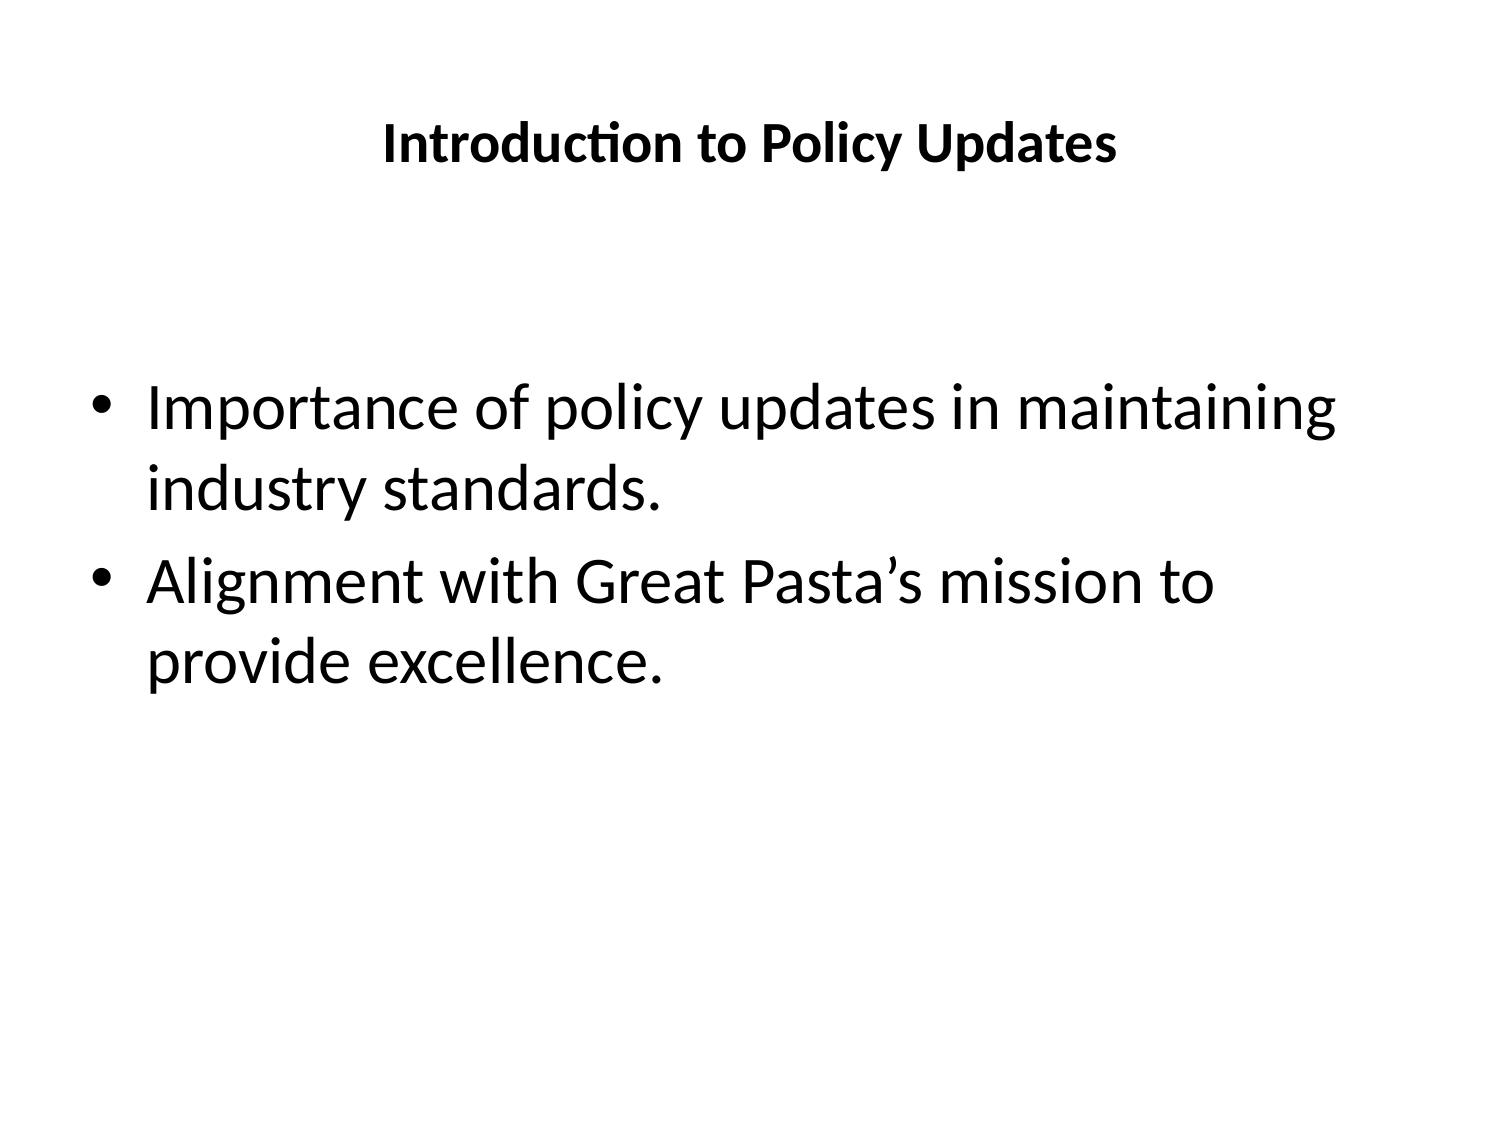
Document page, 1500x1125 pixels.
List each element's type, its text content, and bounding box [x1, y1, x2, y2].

list Importance of policy updates in maintaining industry standards. Alignment with Great Pasta’s mission to provide excellence. [75, 262, 1425, 1005]
title Introduction to Policy Updates [75, 45, 1425, 233]
